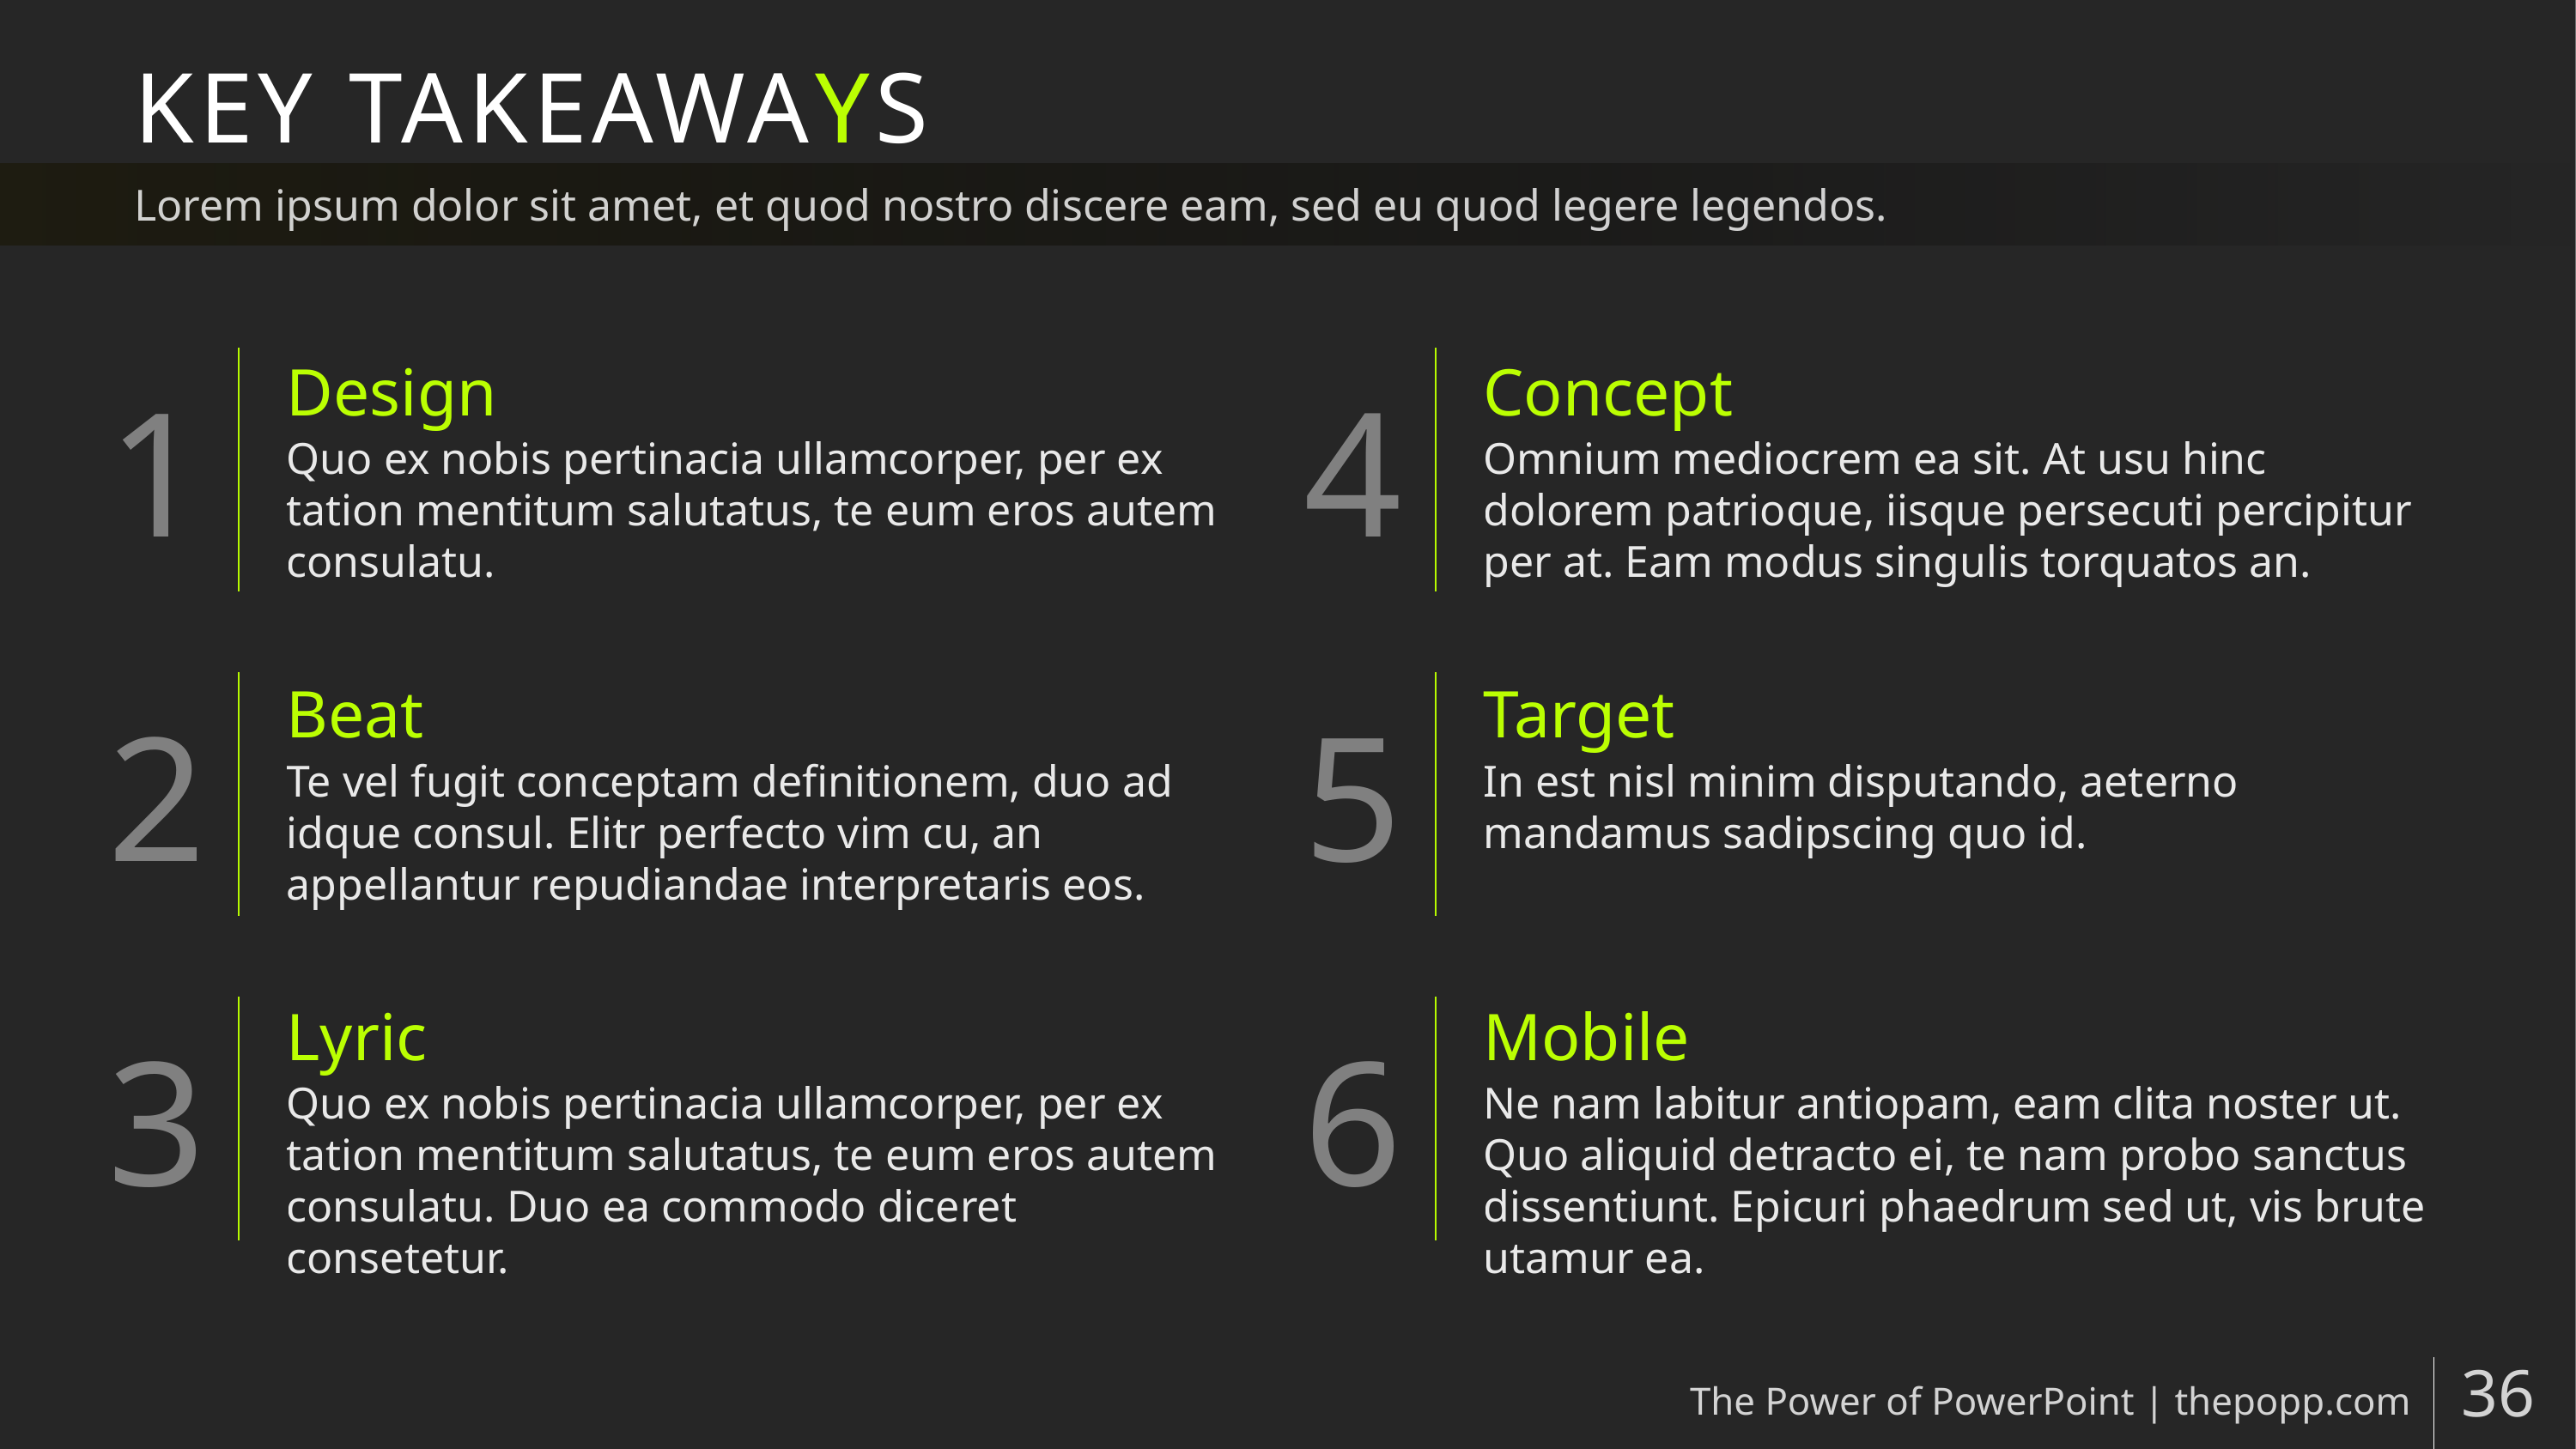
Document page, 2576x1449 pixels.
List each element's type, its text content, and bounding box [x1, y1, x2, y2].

list Ne nam labitur antiopam, eam clita noster ut. Quo aliquid detracto ei, te nam probo sanctus dissentiunt. Epicuri phaedrum sed ut, vis brute utamur ea. [1460, 1064, 2465, 1252]
footer The Power of PowerPoint | thepopp.com [922, 1356, 2434, 1434]
list Quo ex nobis pertinacia ullamcorper, per ex tation mentitum salutatus, te eum eros autem consulatu. Duo ea commodo diceret consetetur. [263, 1064, 1268, 1252]
list Design [263, 318, 1268, 420]
list In est nisl minim disputando, aeterno mandamus sadipscing quo id. [1460, 742, 2465, 931]
list Mobile [1460, 962, 2465, 1064]
list Te vel fugit conceptam definitionem, duo ad idque consul. Elitr perfecto vim cu, an appellantur repudiandae interpretaris eos. [263, 742, 1268, 931]
list Beat [263, 640, 1268, 742]
title KEY TAKEAWAYS [111, 0, 2430, 174]
list Lyric [263, 962, 1268, 1064]
list Omnium mediocrem ea sit. At usu hinc dolorem patrioque, iisque persecuti percipitur per at. Eam modus singulis torquatos an. [1460, 420, 2465, 609]
list Target [1460, 640, 2465, 742]
list Quo ex nobis pertinacia ullamcorper, per ex tation mentitum salutatus, te eum eros autem consulatu. [263, 420, 1268, 609]
list Concept [1460, 318, 2465, 420]
slide_number 36 [2438, 1357, 2576, 1434]
list Lorem ipsum dolor sit amet, et quod nostro discere eam, sed eu quod legere legendos. [111, 167, 2404, 248]
